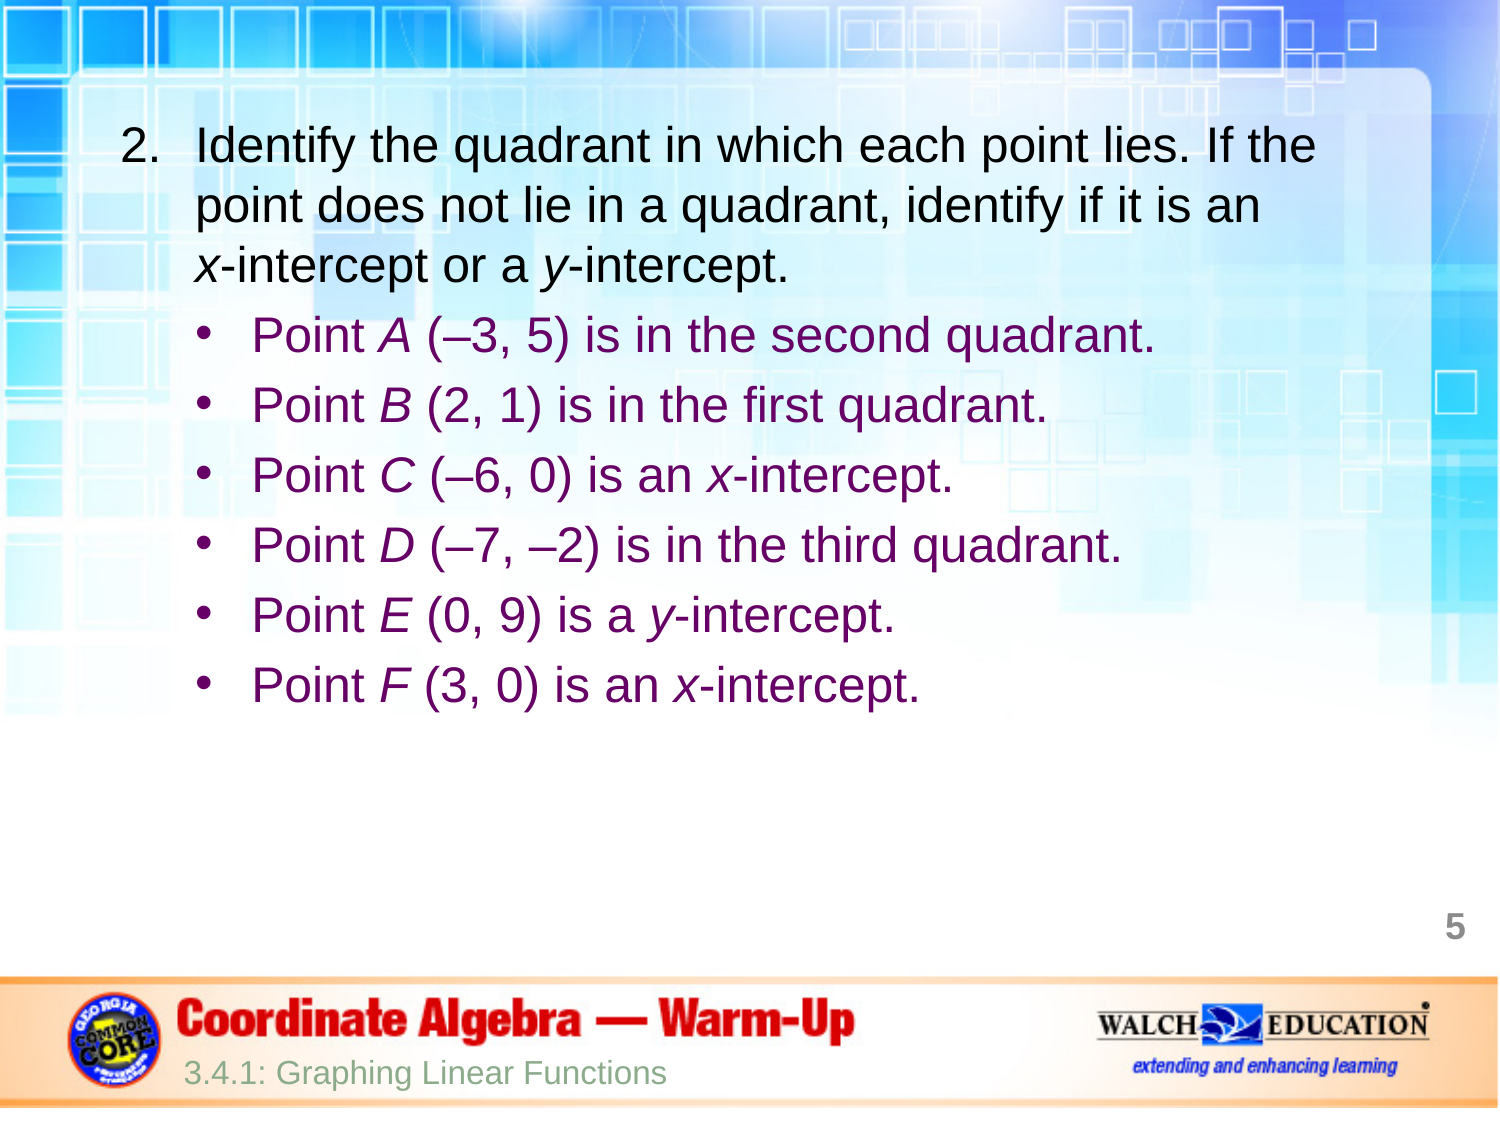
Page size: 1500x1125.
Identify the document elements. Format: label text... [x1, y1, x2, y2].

slide_number 5 [1361, 901, 1481, 949]
subtitle Identify the quadrant in which each point lies. If the point does not lie in a quadrant, identify if it is an x-intercept or a y-intercept. Point A (–3, 5) is in the second quadrant. Point B (2, 1) is in the first quadrant. Point C (–6, 0) is an x-intercept. Point D (–7, –2) is in the third quadrant. Point E (0, 9) is a y-intercept. Point F (3, 0) is an x-intercept. [105, 105, 1394, 925]
footer 3.4.1: Graphing Linear Functions [168, 1048, 1067, 1094]
picture [0, 0, 1500, 1108]
